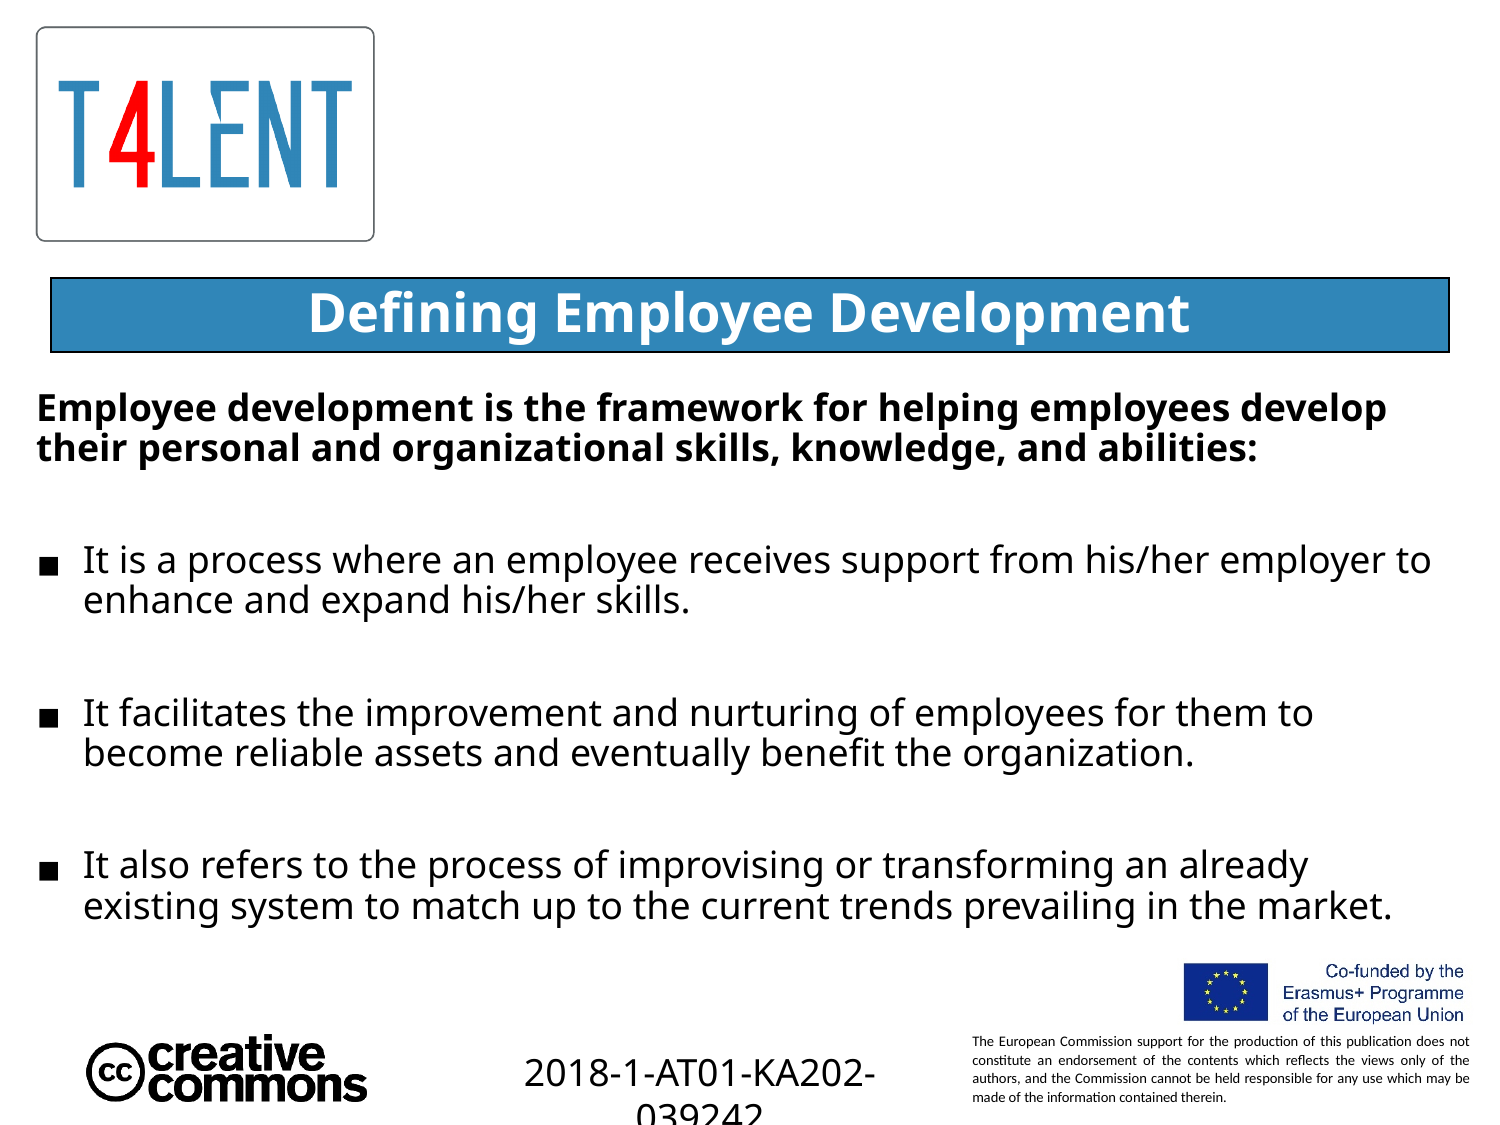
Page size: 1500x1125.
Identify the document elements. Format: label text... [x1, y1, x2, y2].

picture [35, 26, 375, 242]
picture [85, 1034, 367, 1102]
picture [1166, 962, 1478, 1026]
subtitle Employee development is the framework for helping employees develop their personal and organizational skills, knowledge, and abilities: It is a process where an employee receives support from his/her employer to enhance and expand his/her skills. It facilitates the improvement and nurturing of employees for them to become reliable assets and eventually benefit the organization. It also refers to the process of improvising or transforming an already existing system to match up to the current trends prevailing in the market. [20, 373, 1449, 917]
title Defining Employee Development [51, 278, 1449, 353]
text_box 2018-1-AT01-KA202-039242 [454, 1040, 946, 1125]
text_box [85, 886, 1500, 961]
